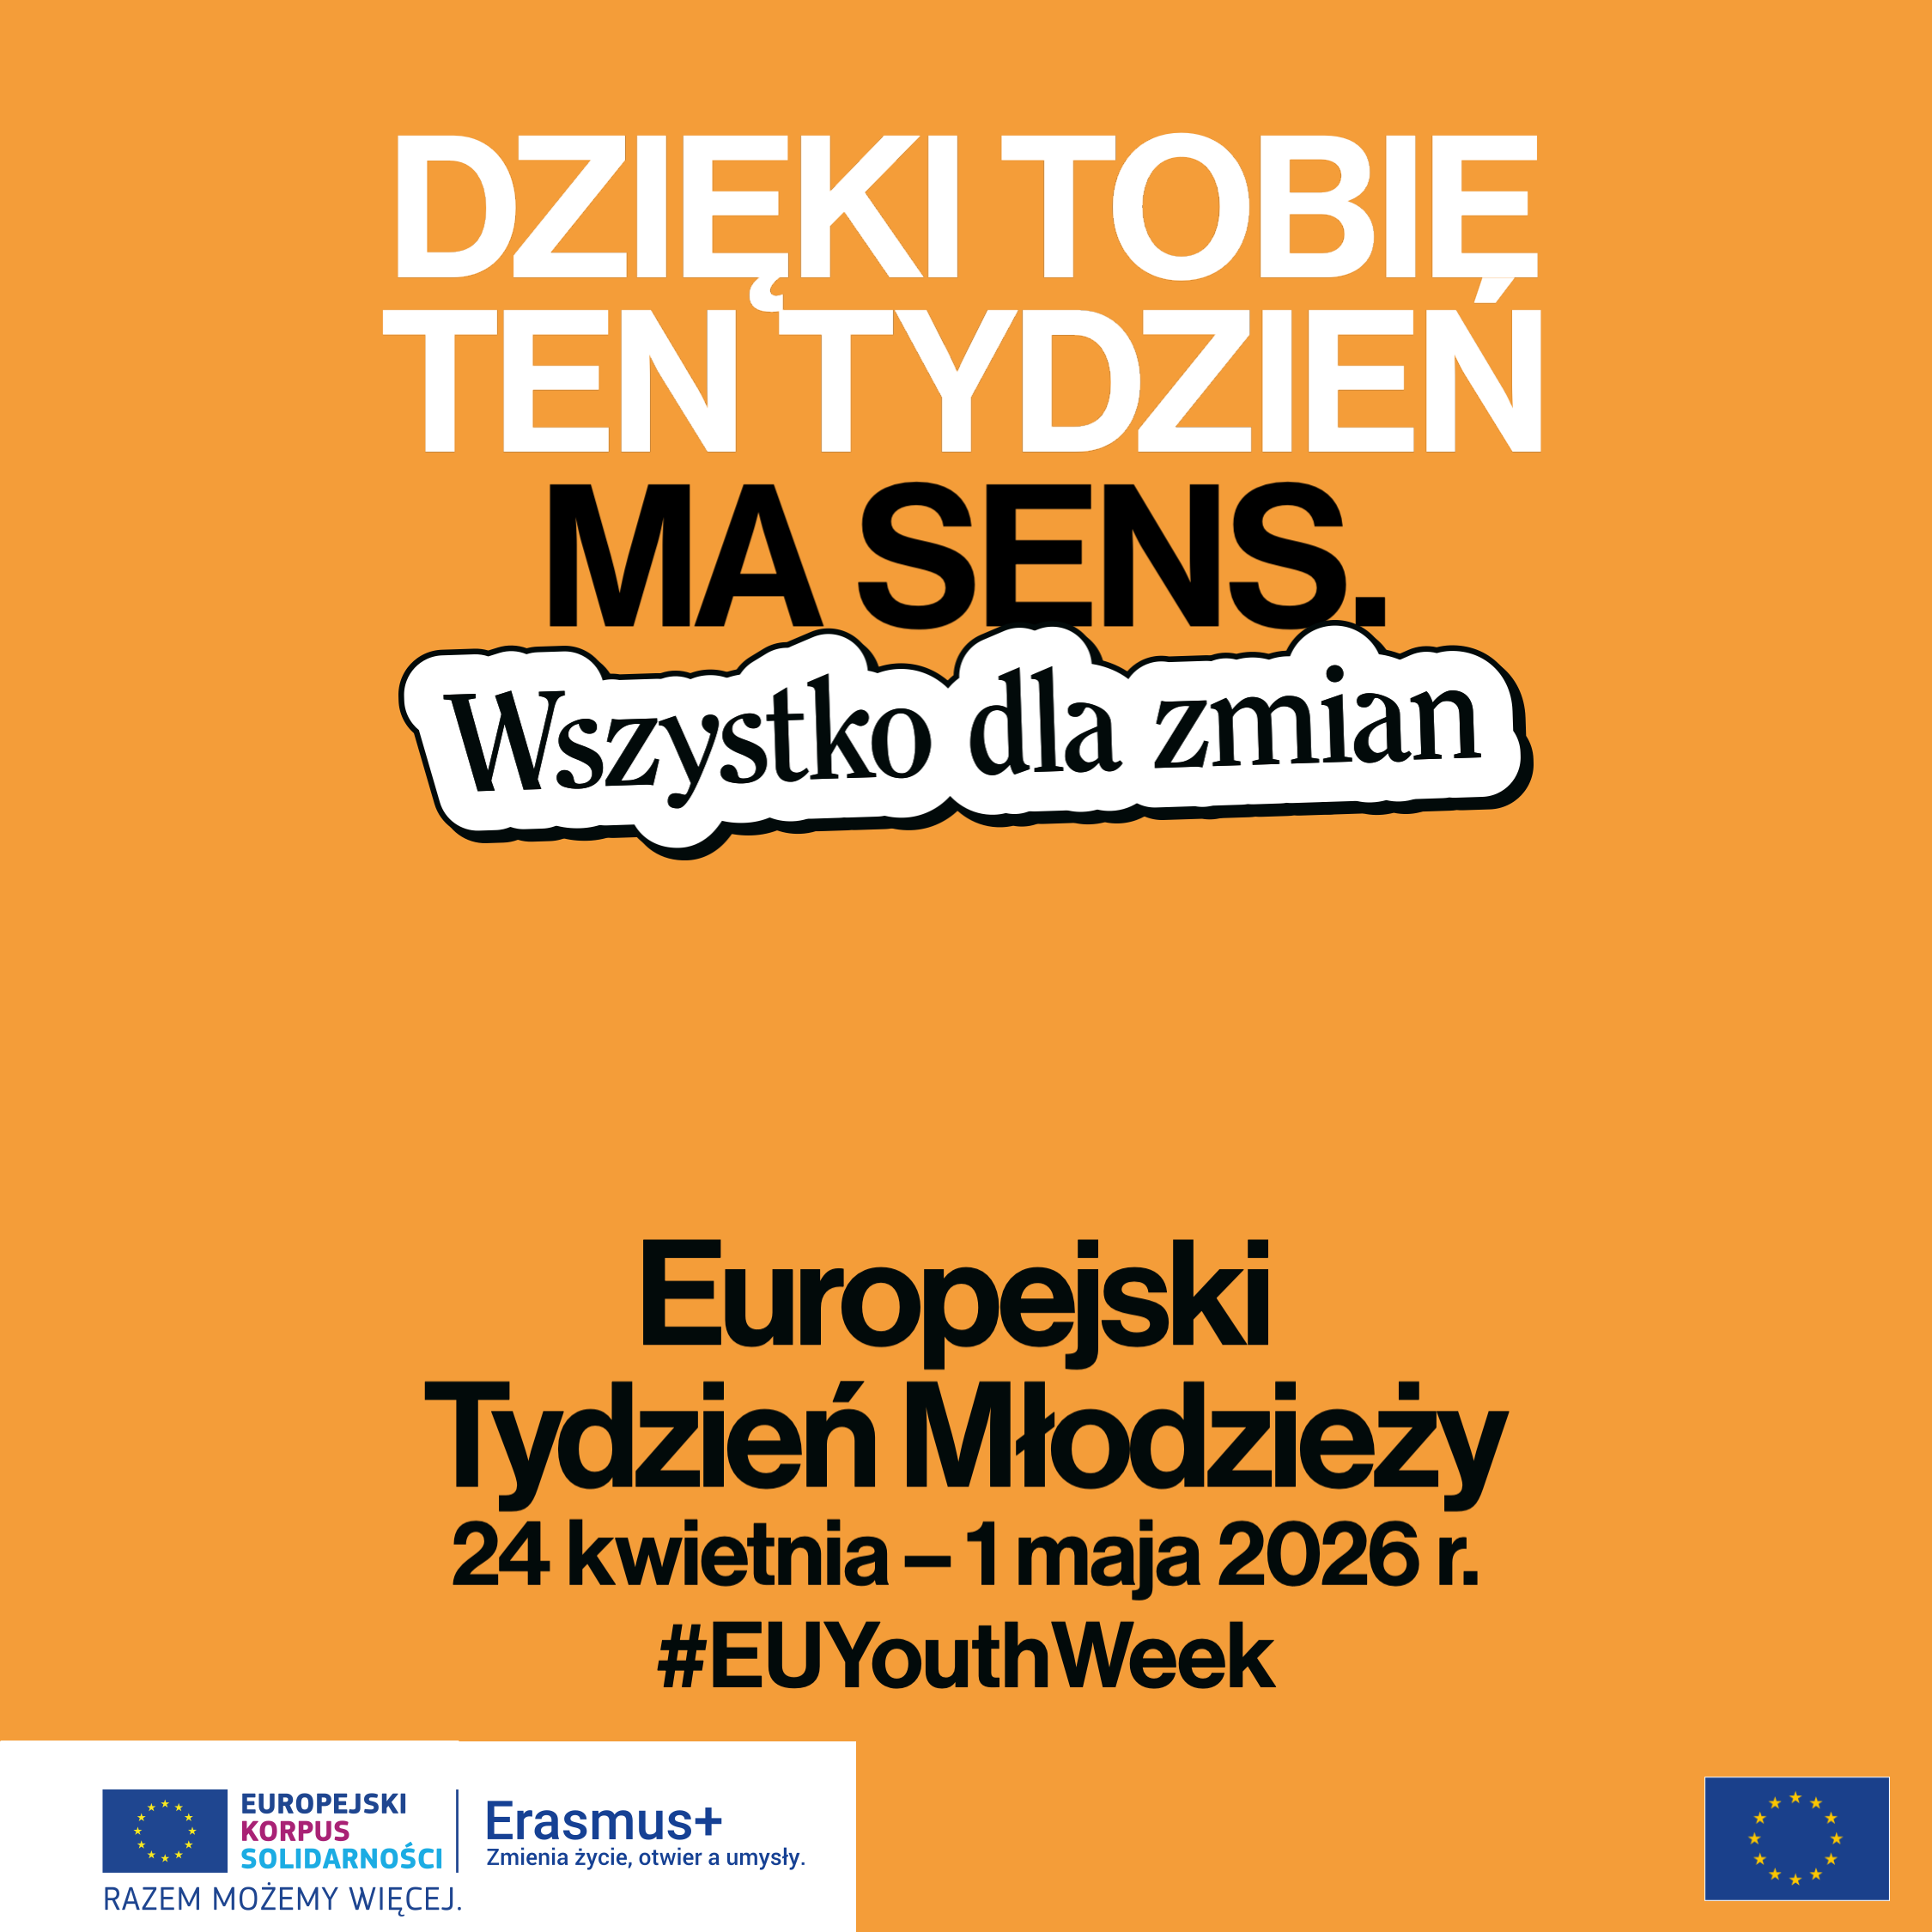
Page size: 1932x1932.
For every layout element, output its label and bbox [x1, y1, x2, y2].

picture [1704, 1776, 1891, 1901]
picture [0, 1741, 856, 1932]
picture [301, 107, 1631, 1710]
